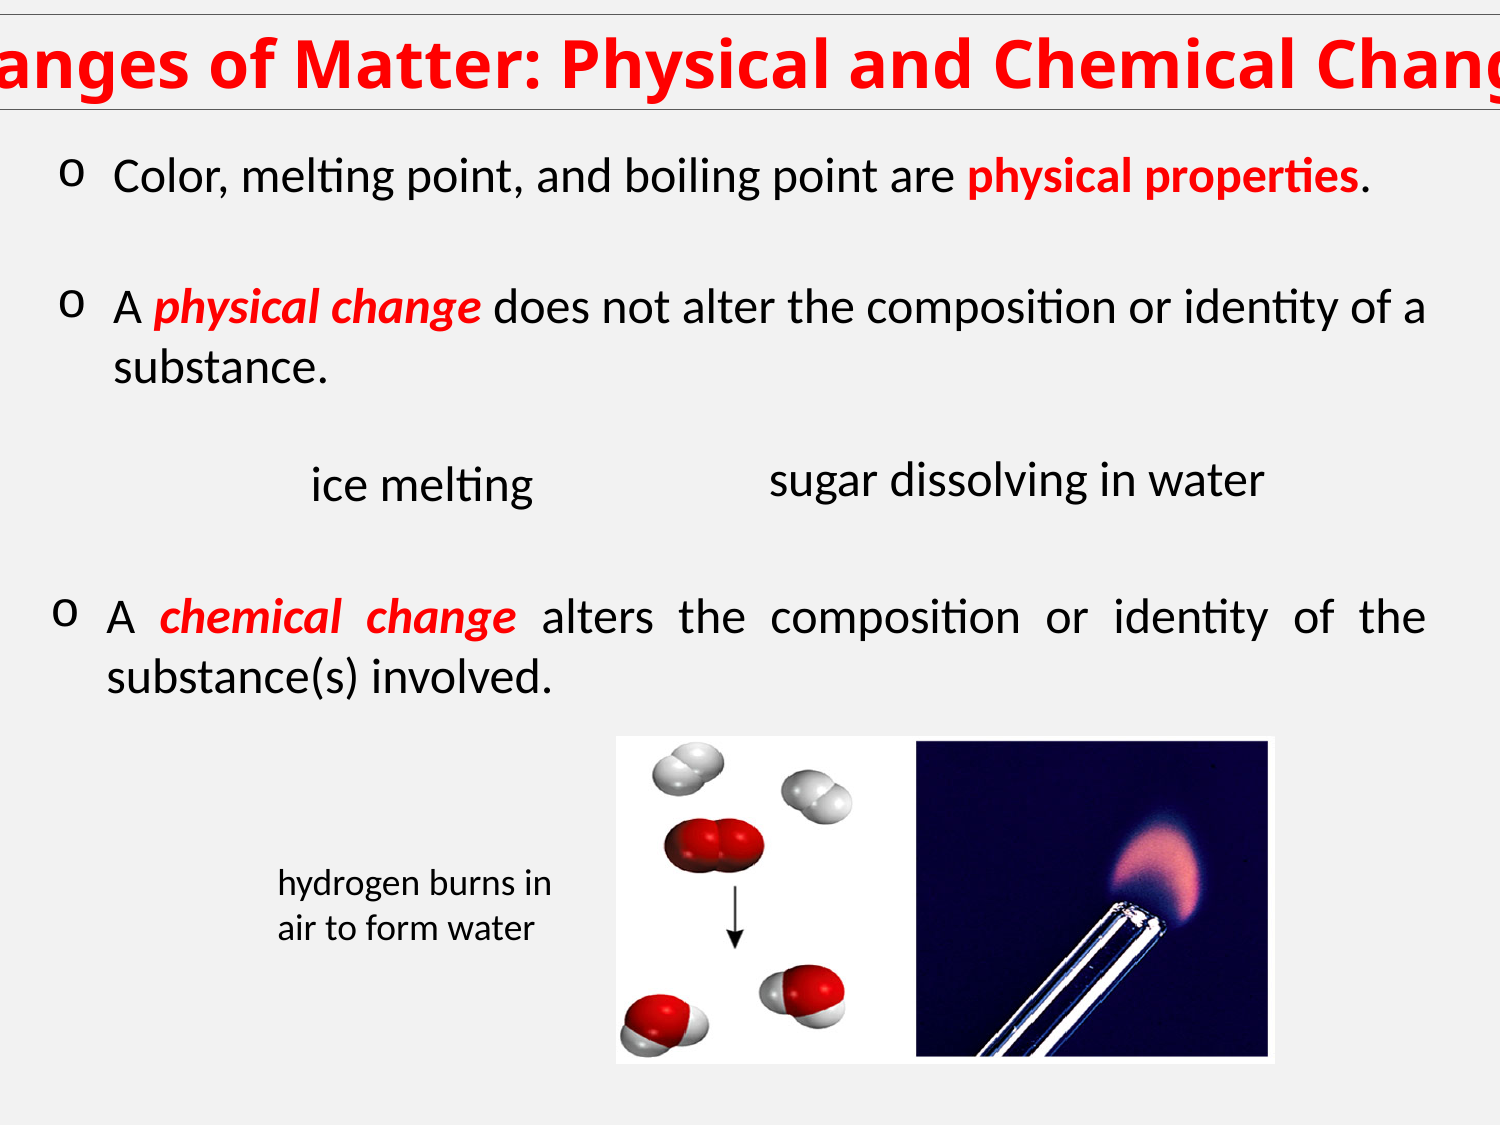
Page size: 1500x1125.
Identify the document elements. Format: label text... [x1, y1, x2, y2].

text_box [262, 736, 1275, 1064]
text_box A physical change does not alter the composition or identity of a substance. [42, 266, 1443, 402]
text_box Color, melting point, and boiling point are physical properties. [42, 135, 1449, 211]
text_box A chemical change alters the composition or identity of the substance(s) involved. [35, 576, 1443, 711]
text_box Changes of Matter: Physical and Chemical Changes [0, 14, 1500, 110]
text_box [290, 438, 1315, 517]
